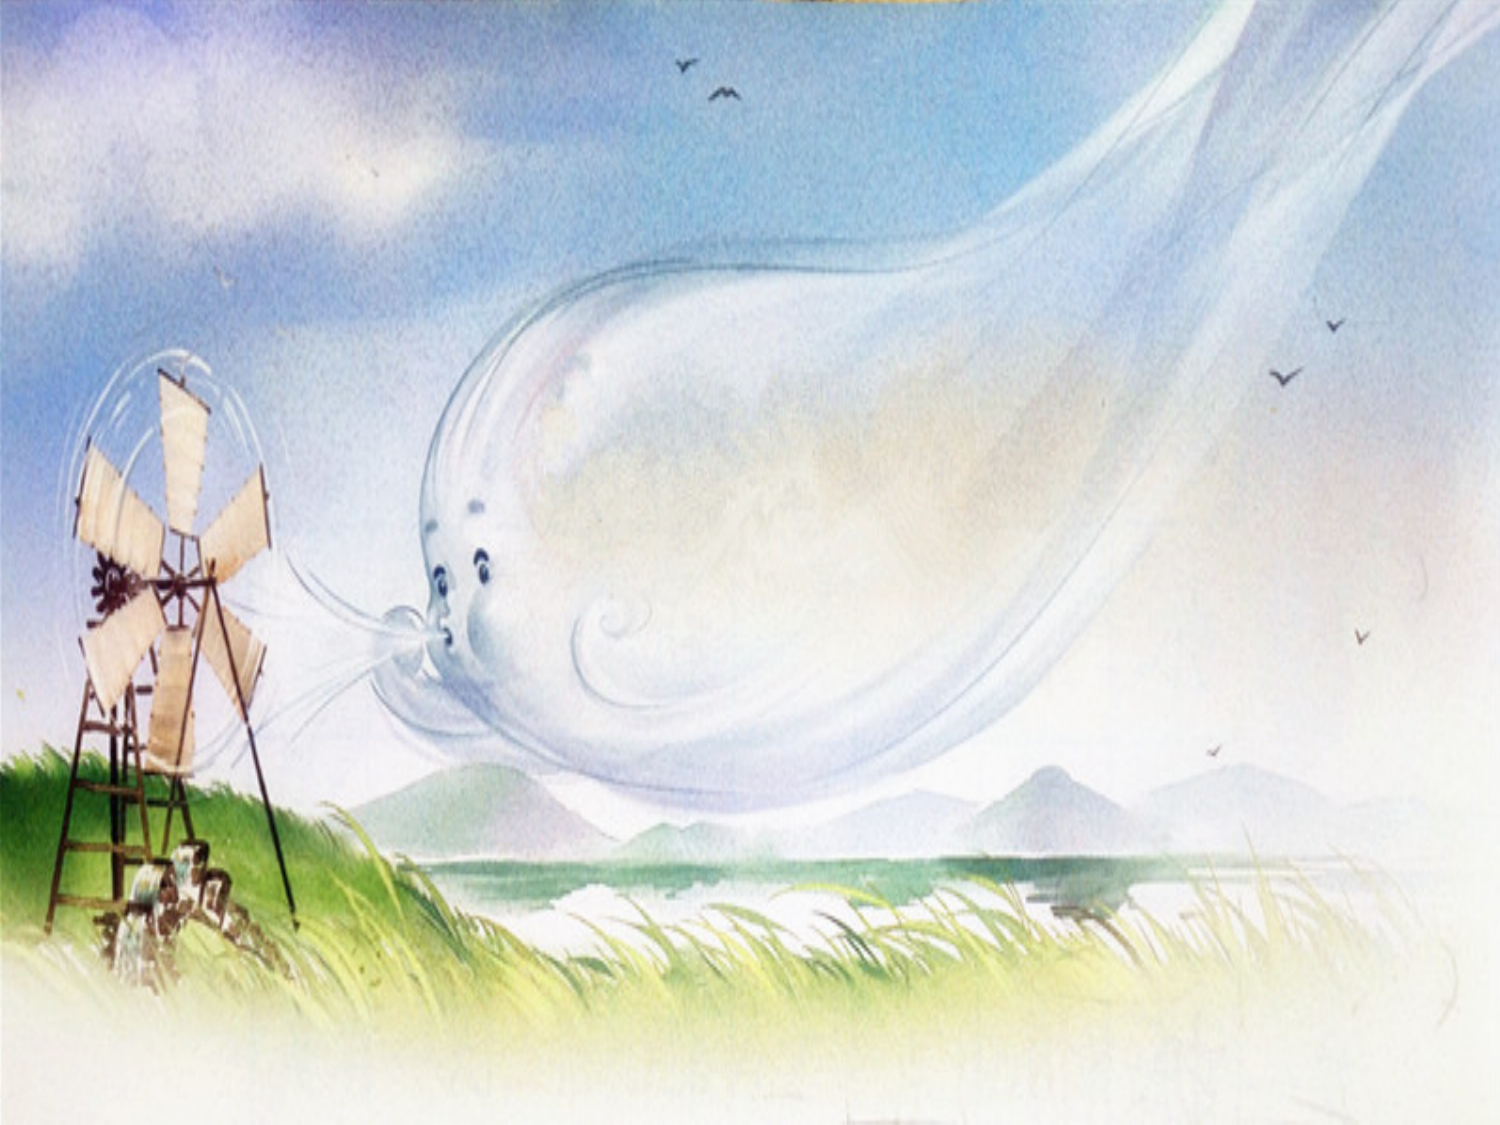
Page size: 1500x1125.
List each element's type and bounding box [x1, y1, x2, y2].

list [0, 0, 1500, 1125]
